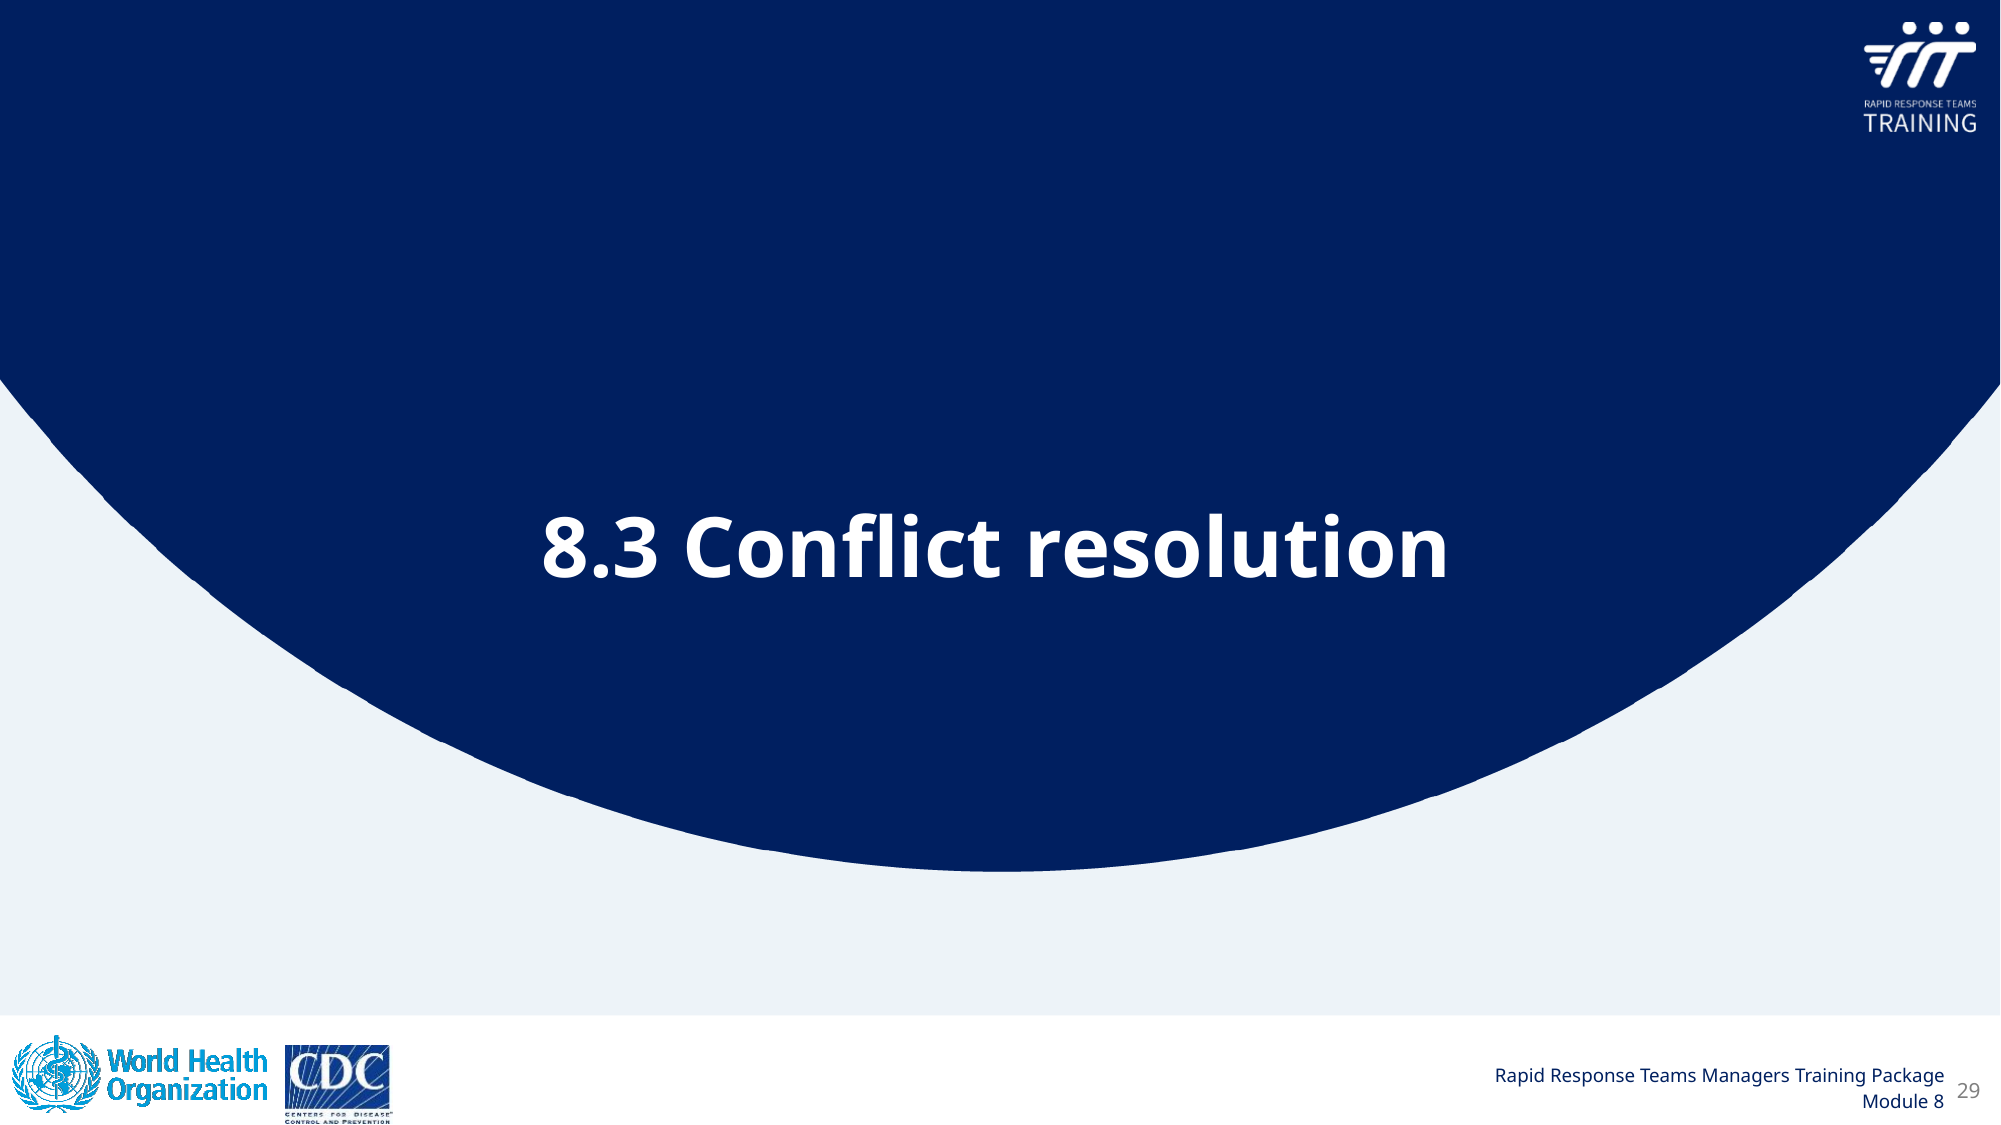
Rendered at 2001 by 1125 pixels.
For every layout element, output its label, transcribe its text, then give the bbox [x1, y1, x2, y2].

picture [38, 1044, 53, 1052]
picture [28, 1054, 36, 1077]
picture [0, 0, 2001, 904]
picture [36, 1035, 267, 1113]
picture [12, 1084, 46, 1113]
picture [34, 1058, 41, 1077]
picture [285, 1045, 393, 1124]
picture [43, 1088, 54, 1094]
text_box 8.3 Conflict resolution [526, 476, 1467, 602]
picture [46, 1056, 54, 1061]
slide_number 29 [1937, 1070, 2000, 1124]
picture [38, 1092, 54, 1100]
picture [50, 1109, 62, 1113]
picture [12, 1035, 53, 1067]
